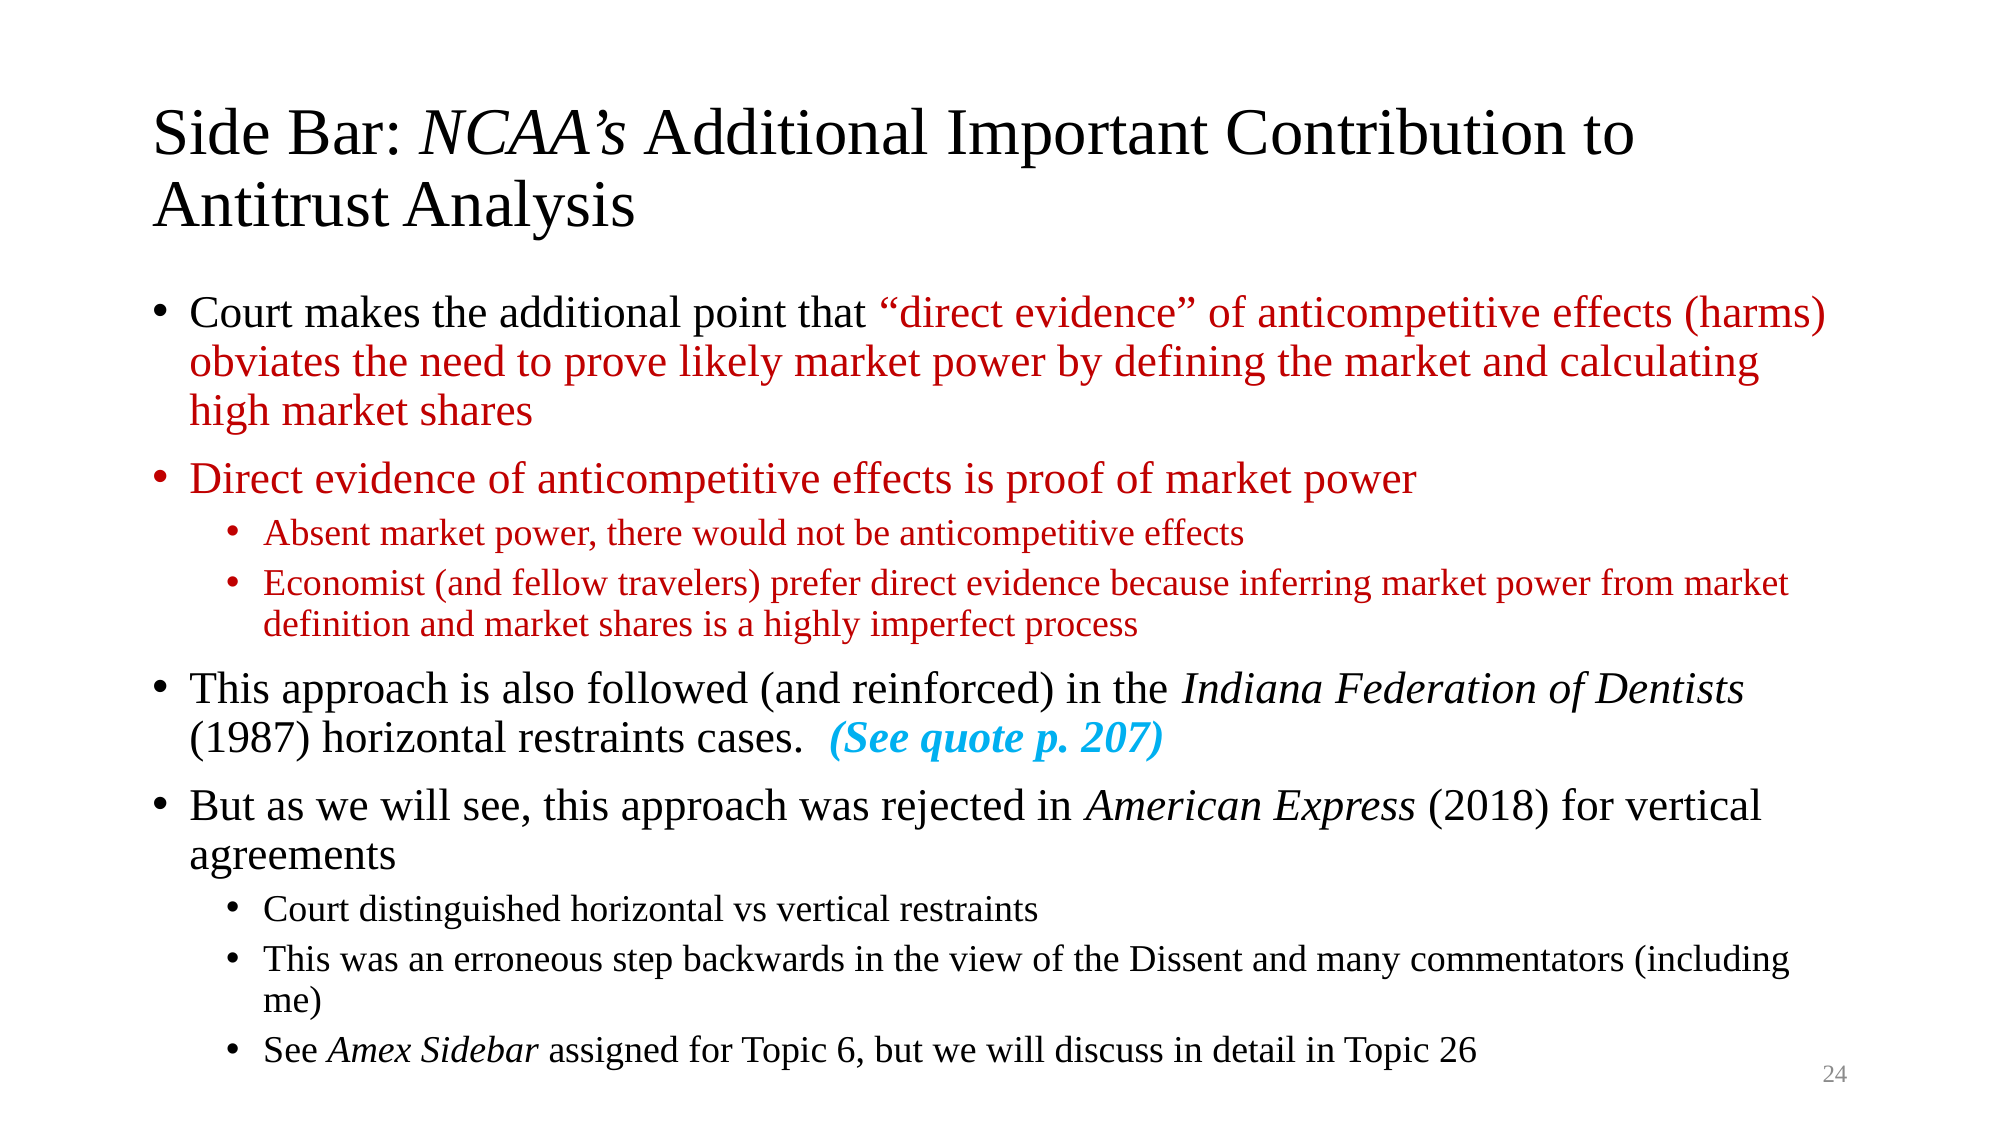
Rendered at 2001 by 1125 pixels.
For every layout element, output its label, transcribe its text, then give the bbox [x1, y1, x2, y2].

title Side Bar: NCAA’s Additional Important Contribution to Antitrust Analysis [137, 59, 1863, 278]
slide_number 24 [1412, 1042, 1863, 1103]
list Court makes the additional point that “direct evidence” of anticompetitive effects (harms) obviates the need to prove likely market power by defining the market and calculating high market shares Direct evidence of anticompetitive effects is proof of market power Absent market power, there would not be anticompetitive effects Economist (and fellow travelers) prefer direct evidence because inferring market power from market definition and market shares is a highly imperfect process This approach is also followed (and reinforced) in the Indiana Federation of Dentists (1987) horizontal restraints cases. (See quote p. 207) But as we will see, this approach was rejected in American Express (2018) for vertical agreements Court distinguished horizontal vs vertical restraints This was an erroneous step backwards in the view of the Dissent and many commentators (including me) See Amex Sidebar assigned for Topic 6, but we will discuss in detail in Topic 26 [137, 280, 1863, 1081]
